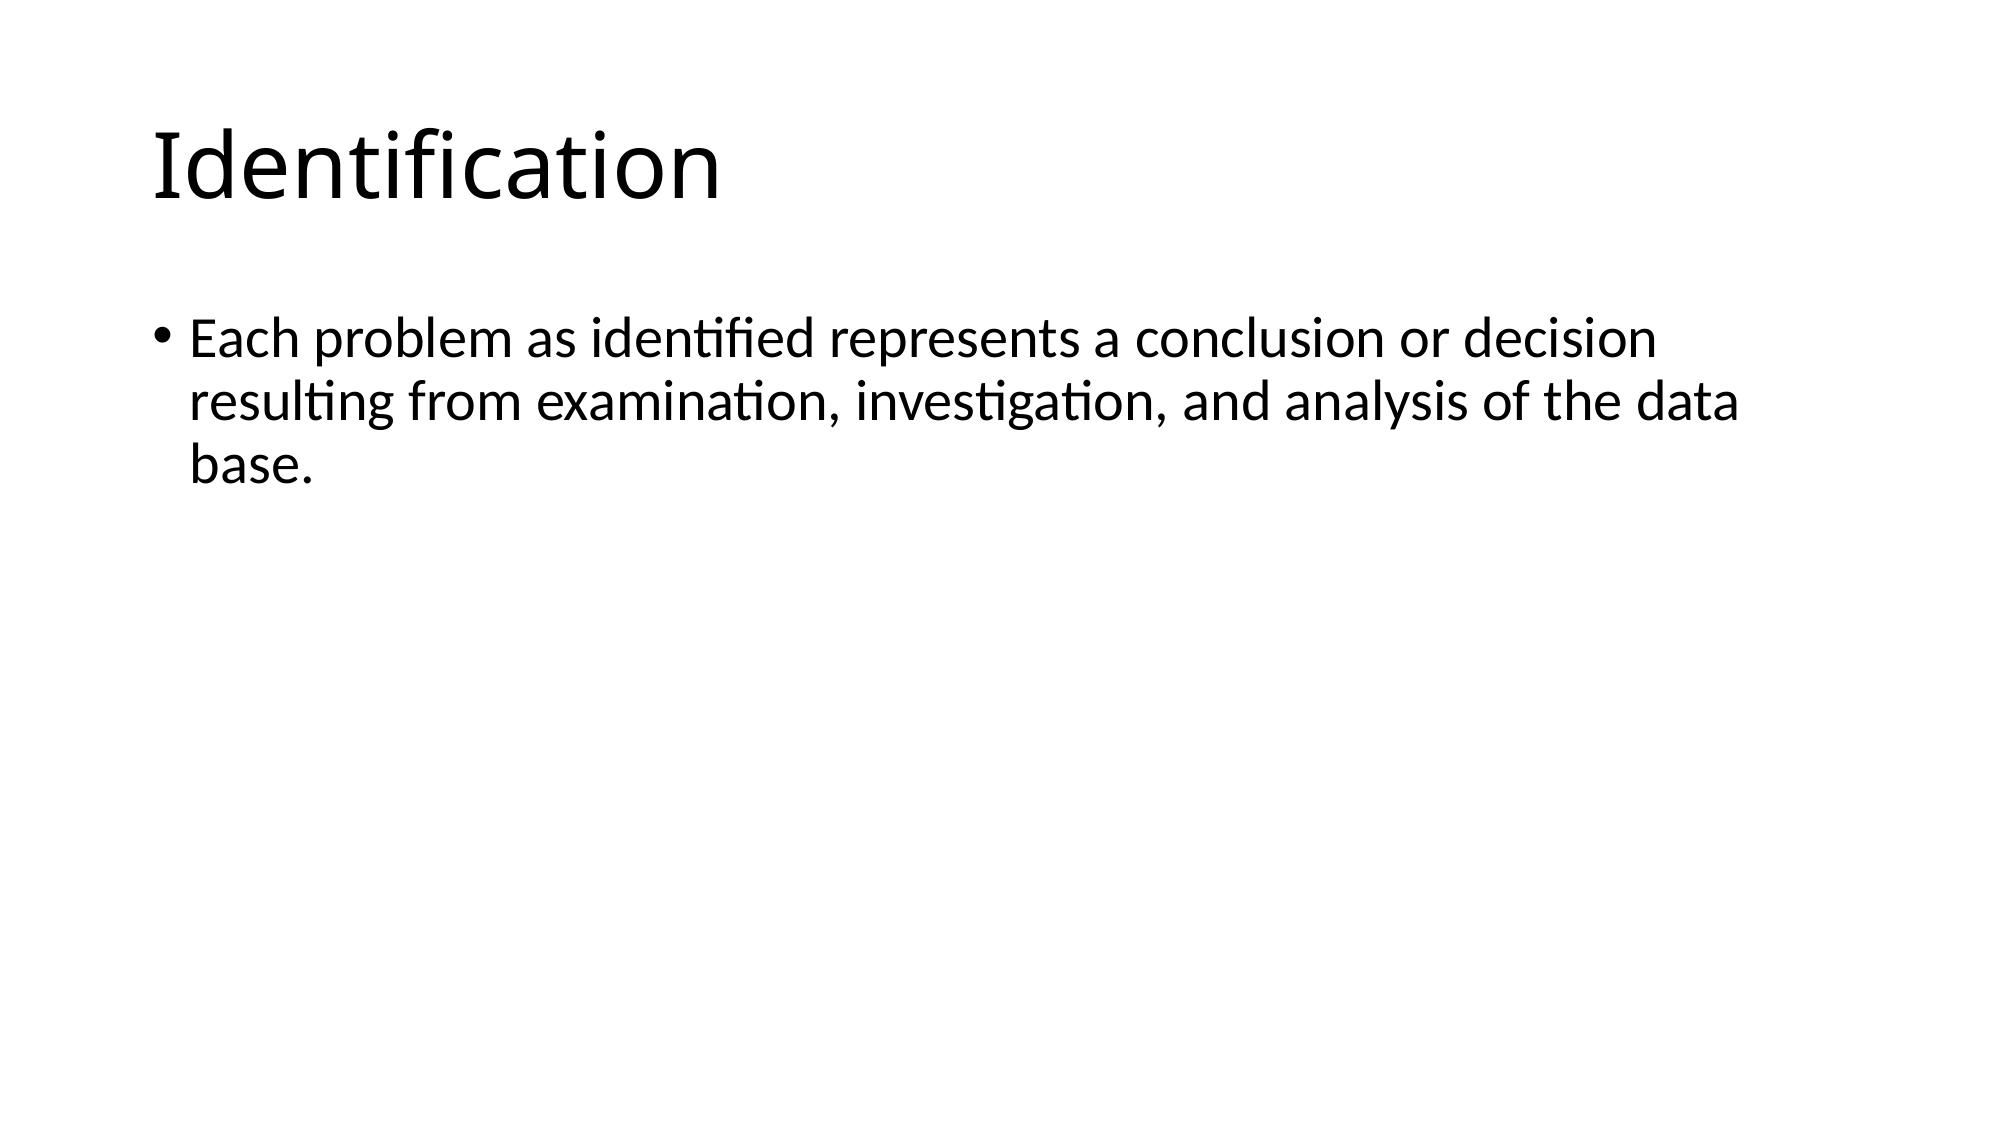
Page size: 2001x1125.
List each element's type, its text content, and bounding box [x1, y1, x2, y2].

title Identification [137, 59, 1863, 278]
list Each problem as identified represents a conclusion or decision resulting from examination, investigation, and analysis of the data base. [137, 299, 1863, 1014]
